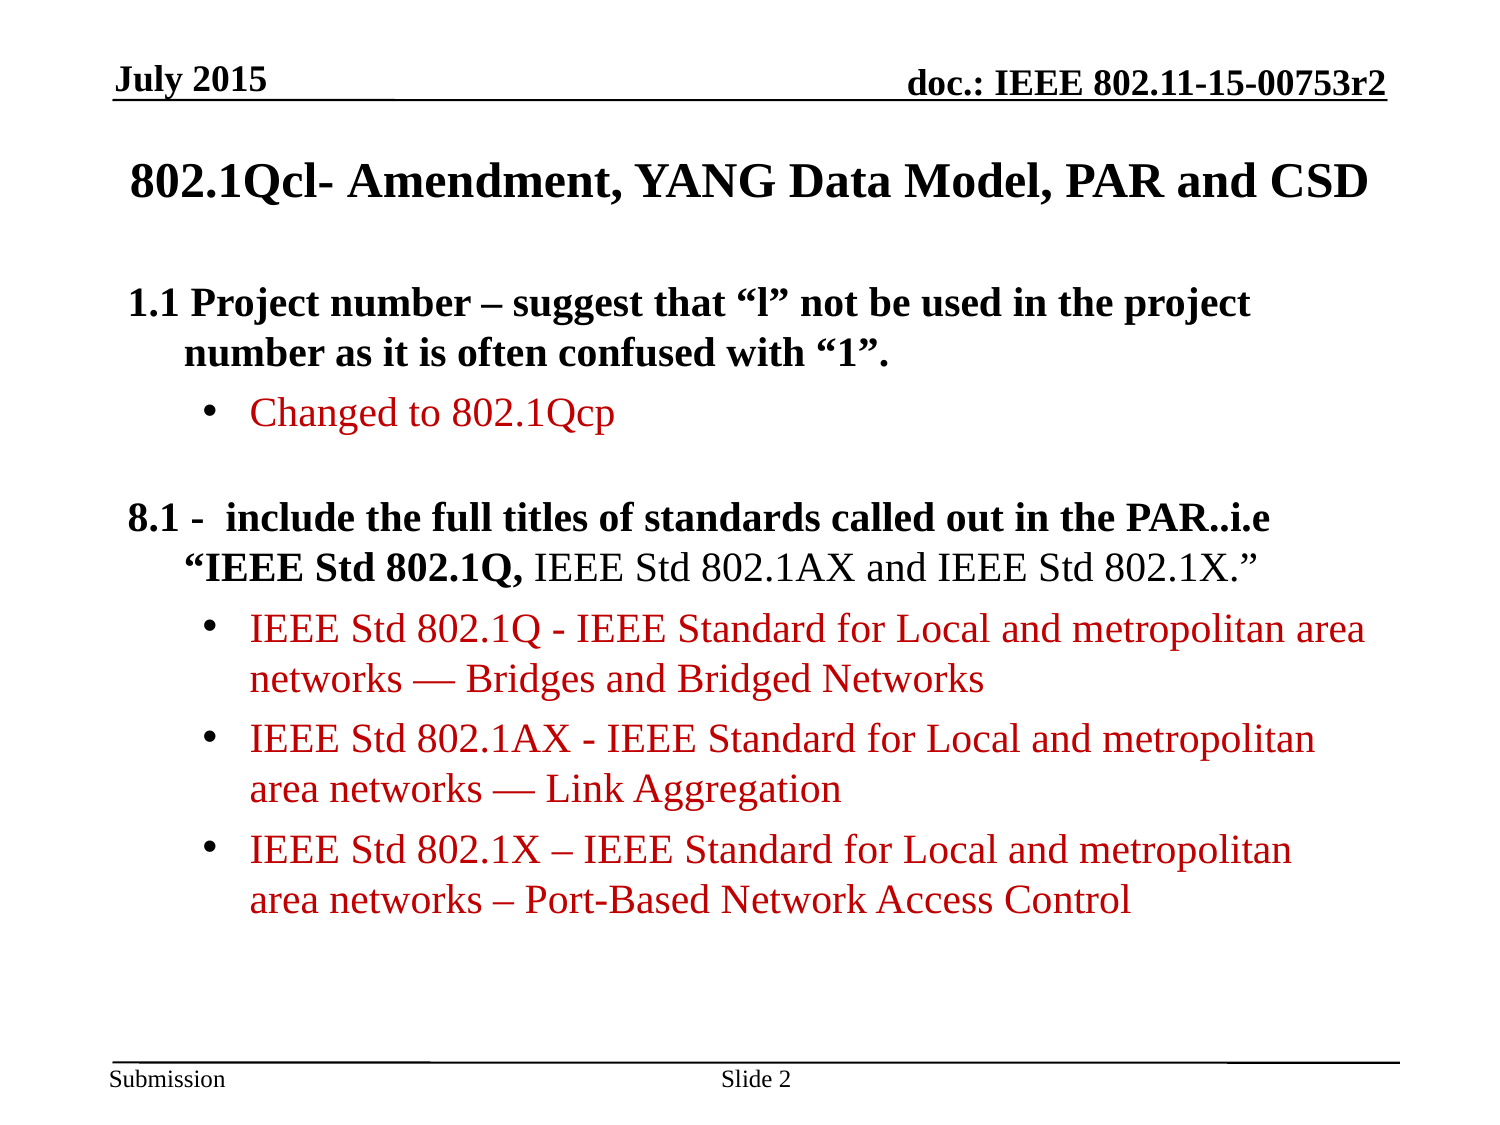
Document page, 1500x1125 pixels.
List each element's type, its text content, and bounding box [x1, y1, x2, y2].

title 802.1Qcl- Amendment, YANG Data Model, PAR and CSD [112, 112, 1388, 244]
list 1.1 Project number – suggest that “l” not be used in the project number as it is often confused with “1”. Changed to 802.1Qcp 8.1 - include the full titles of standards called out in the PAR..i.e “IEEE Std 802.1Q, IEEE Std 802.1AX and IEEE Std 802.1X.” IEEE Std 802.1Q - IEEE Standard for Local and metropolitan area networks — Bridges and Bridged Networks IEEE Std 802.1AX - IEEE Standard for Local and metropolitan area networks — Link Aggregation IEEE Std 802.1X – IEEE Standard for Local and metropolitan area networks – Port-Based Network Access Control [112, 266, 1389, 1047]
slide_number Slide 2 [712, 1061, 800, 1123]
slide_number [114, 54, 423, 100]
